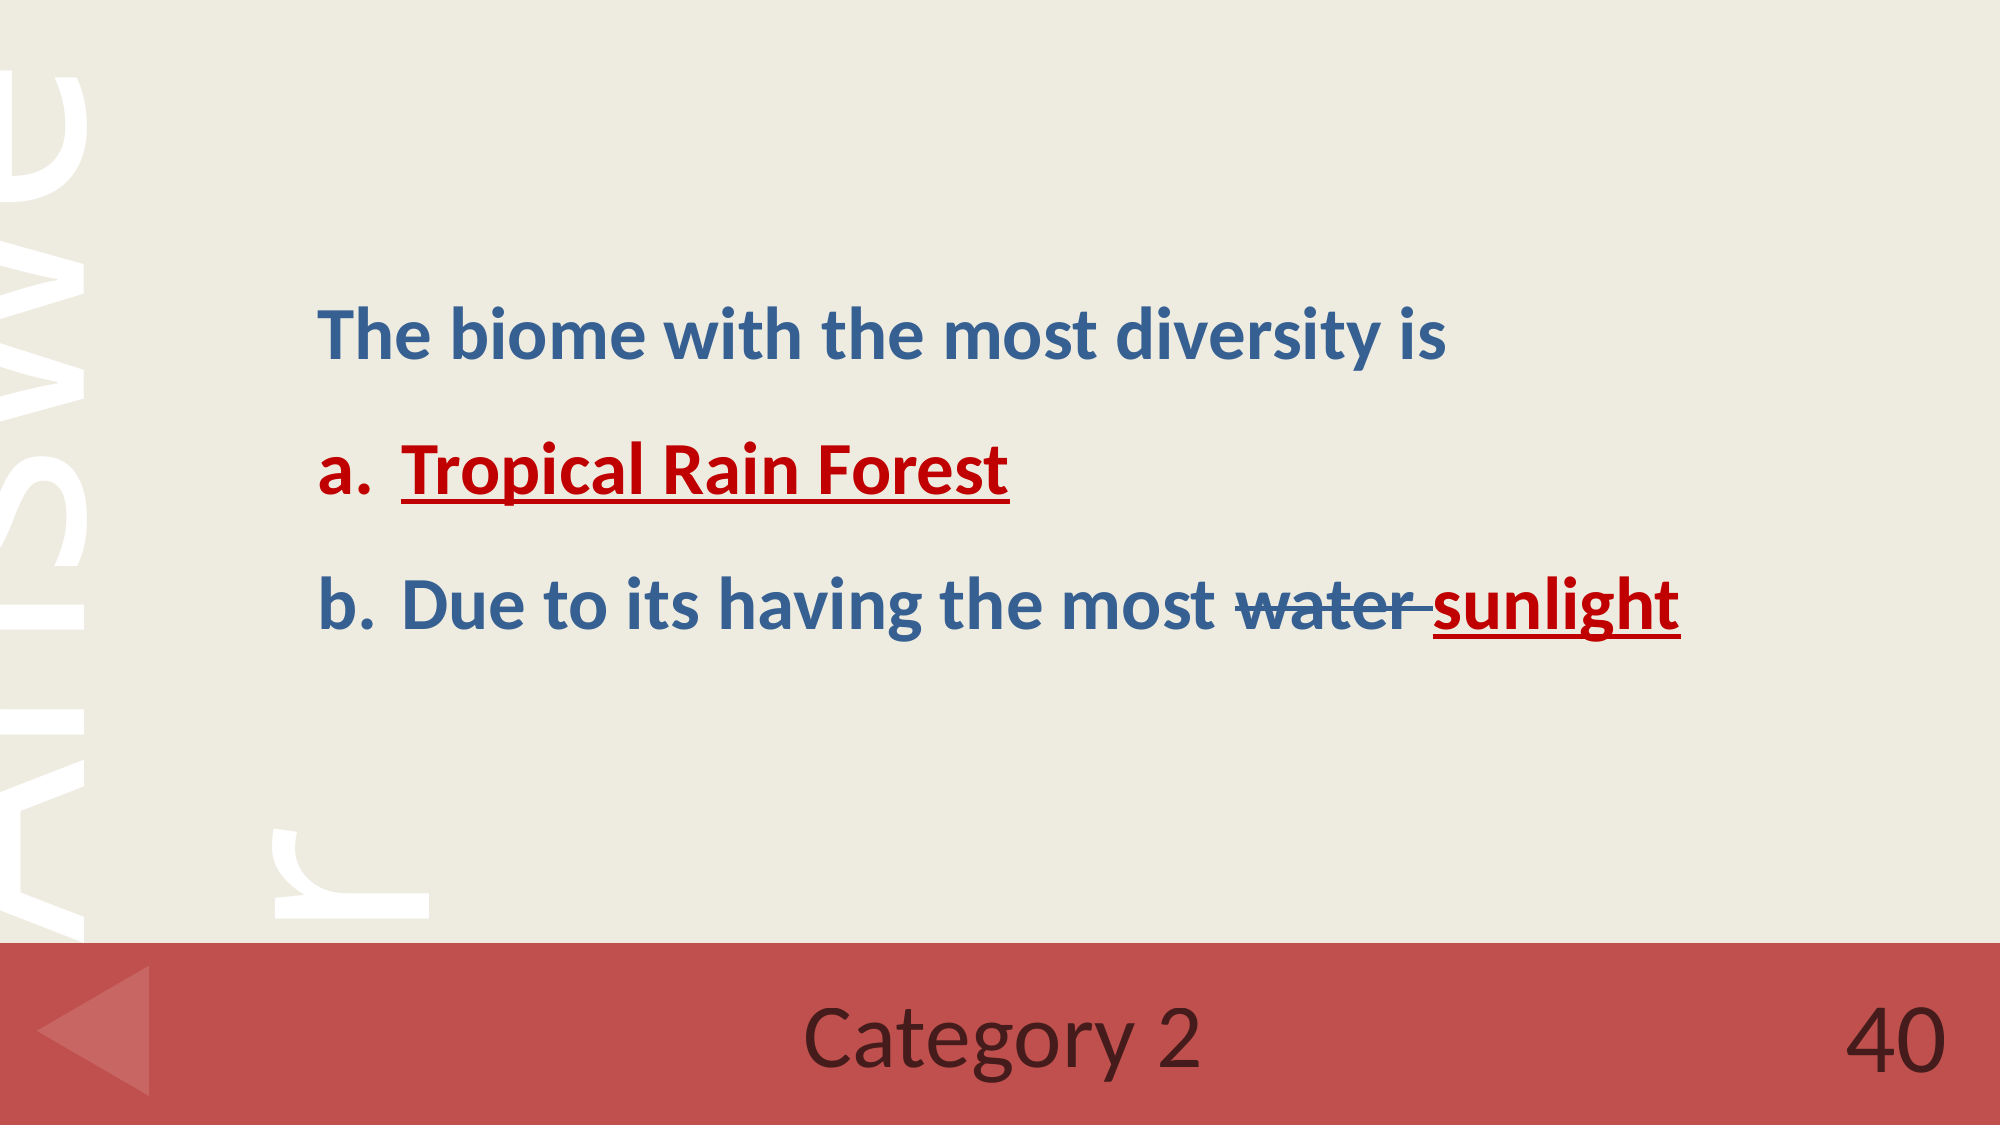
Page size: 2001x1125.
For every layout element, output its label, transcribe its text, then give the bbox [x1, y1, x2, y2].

list The biome with the most diversity is Tropical Rain Forest Due to its having the most water sunlight [302, 146, 1862, 874]
list 40 [1904, 967, 1963, 1097]
title Category 2 [103, 937, 1904, 1125]
